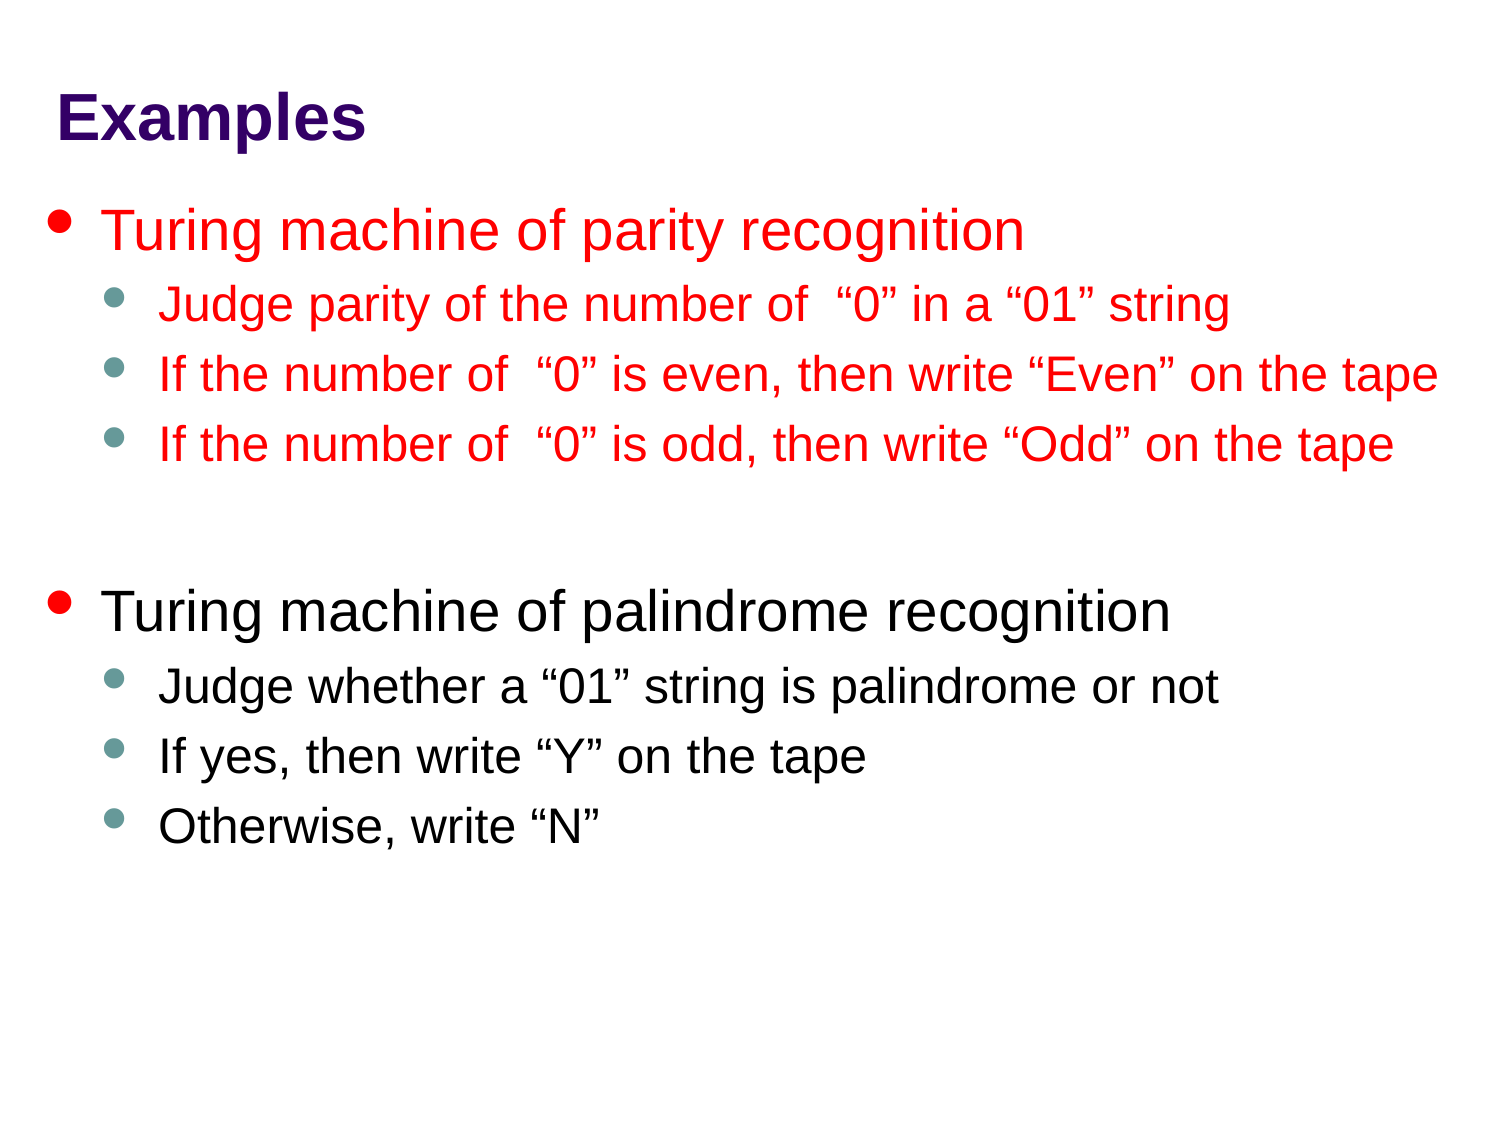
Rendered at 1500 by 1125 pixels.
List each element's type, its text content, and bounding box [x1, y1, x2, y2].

title Examples [41, 19, 1471, 162]
list Turing machine of parity recognition Judge parity of the number of “0” in a “01” string If the number of “0” is even, then write “Even” on the tape If the number of “0” is odd, then write “Odd” on the tape Turing machine of palindrome recognition Judge whether a “01” string is palindrome or not If yes, then write “Y” on the tape Otherwise, write “N” [29, 184, 1483, 1083]
